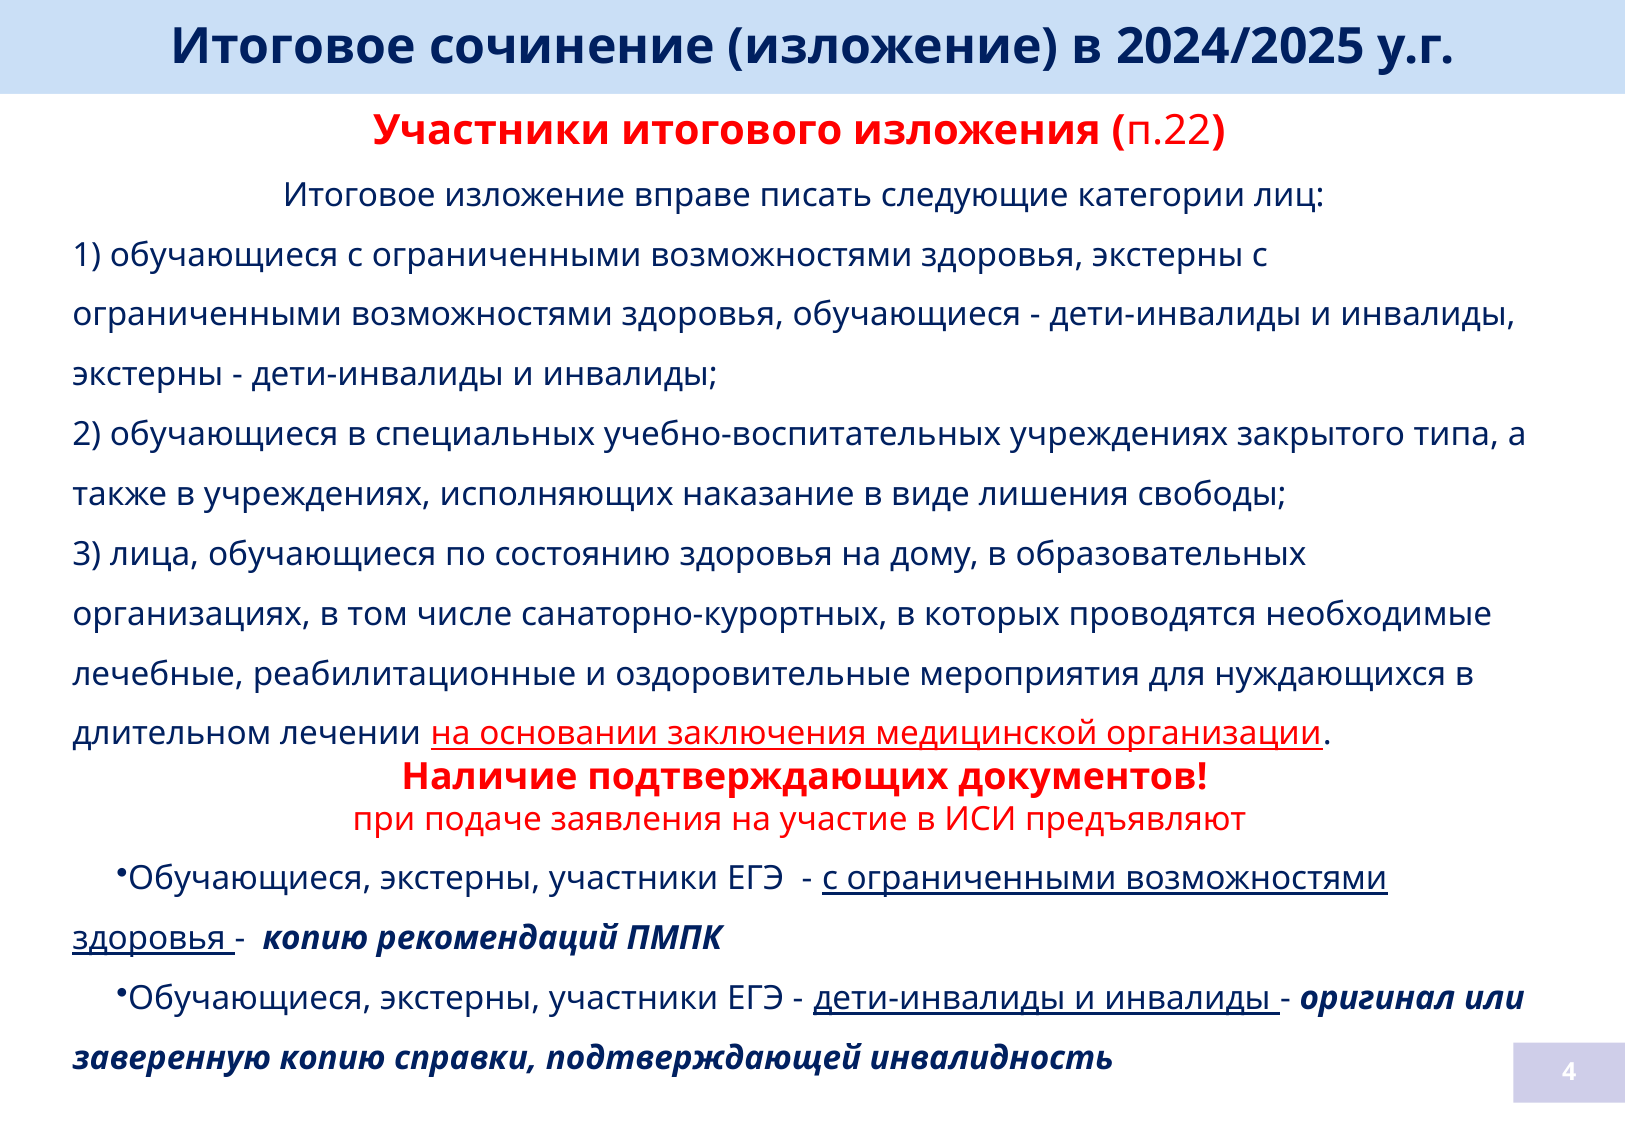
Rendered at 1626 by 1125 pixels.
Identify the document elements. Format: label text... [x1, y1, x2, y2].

picture [0, 0, 1625, 94]
slide_number 4 [1513, 1042, 1625, 1103]
text_box Участники итогового изложения (п.22) Итоговое изложение вправе писать следующие категории лиц: 1) обучающиеся с ограниченными возможностями здоровья, экстерны с ограниченными возможностями здоровья, обучающиеся - дети-инвалиды и инвалиды, экстерны - дети-инвалиды и инвалиды; 2) обучающиеся в специальных учебно-воспитательных учреждениях закрытого типа, а также в учреждениях, исполняющих наказание в виде лишения свободы; 3) лица, обучающиеся по состоянию здоровья на дому, в образовательных организациях, в том числе санаторно-курортных, в которых проводятся необходимые лечебные, реабилитационные и оздоровительные мероприятия для нуждающихся в длительном лечении на основании заключения медицинской организации. Наличие подтверждающих документов! при подаче заявления на участие в ИСИ предъявляют Обучающиеся, экстерны, участники ЕГЭ - с ограниченными возможностями здоровья - копию рекомендаций ПМПК Обучающиеся, экстерны, участники ЕГЭ - дети-инвалиды и инвалиды - оригинал или заверенную копию справки, подтверждающей инвалидность [57, 96, 1552, 1084]
